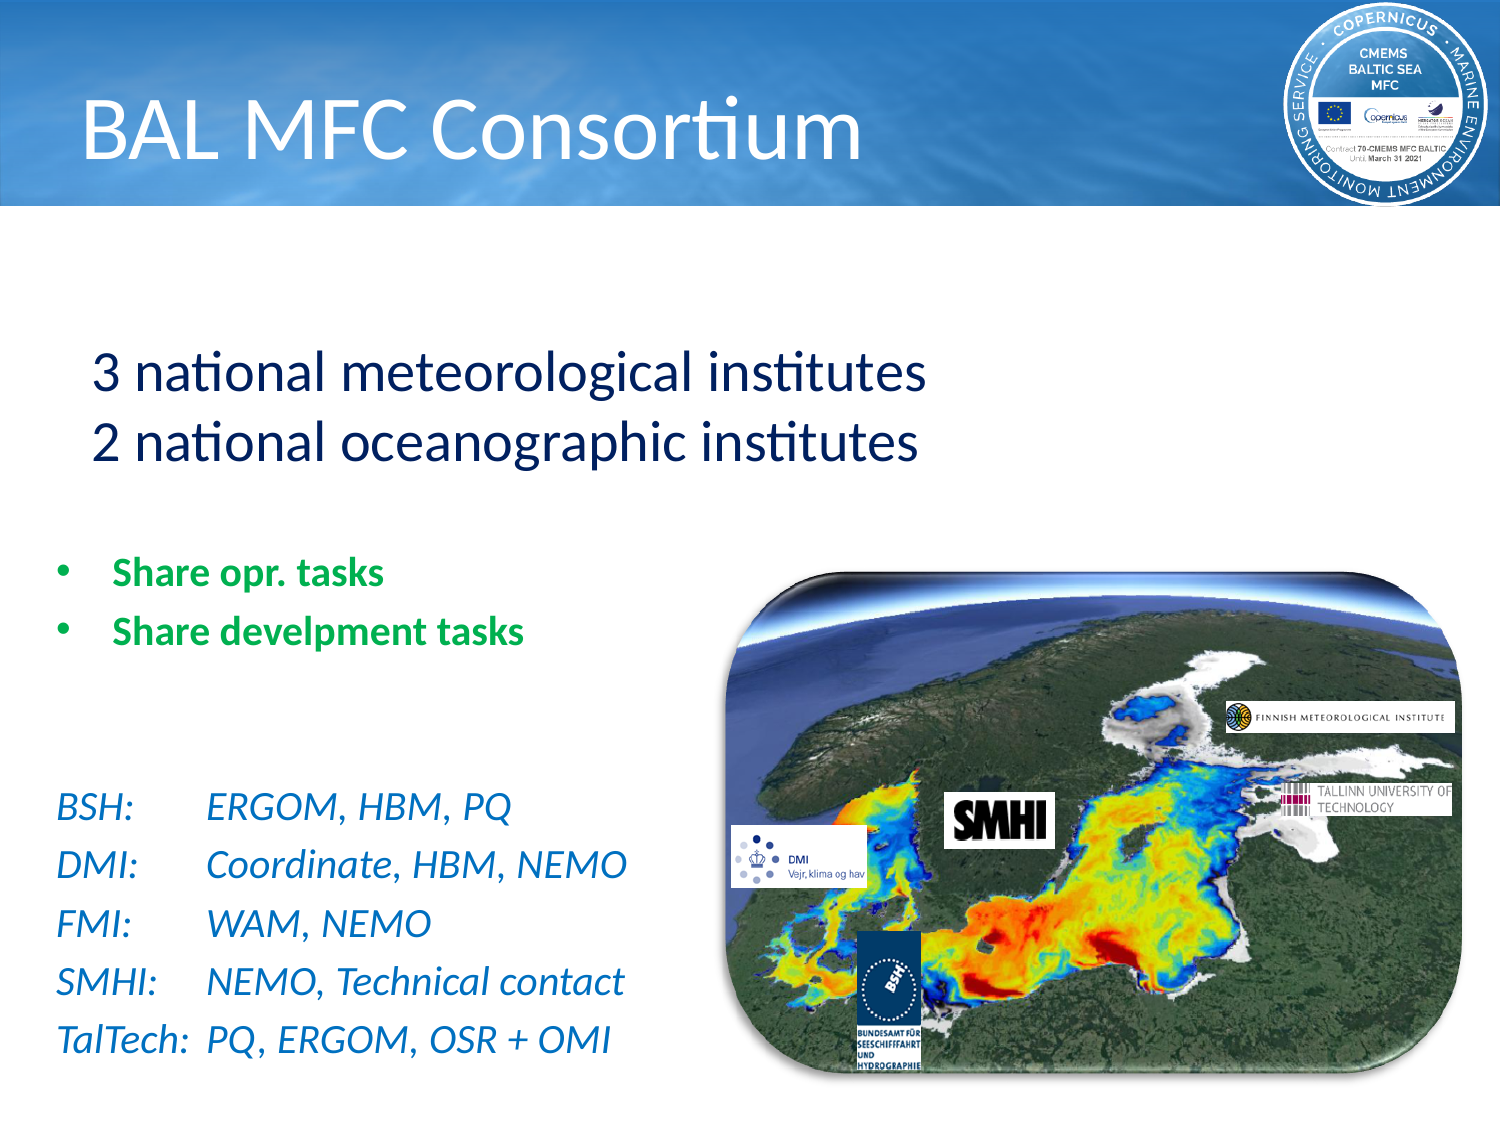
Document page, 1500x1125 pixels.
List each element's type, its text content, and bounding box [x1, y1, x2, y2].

list Share opr. tasks Share develpment tasks BSH: ERGOM, HBM, PQ DMI: Coordinate, HBM, NEMO FMI: WAM, NEMO SMHI: NEMO, Technical contact TalTech: PQ, ERGOM, OSR + OMI [41, 290, 1306, 1026]
text_box 3 national meteorological institutes 2 national oceanographic institutes [76, 326, 1270, 481]
picture [0, 0, 1500, 1125]
title BAL MFC Consortium [65, 60, 1500, 161]
